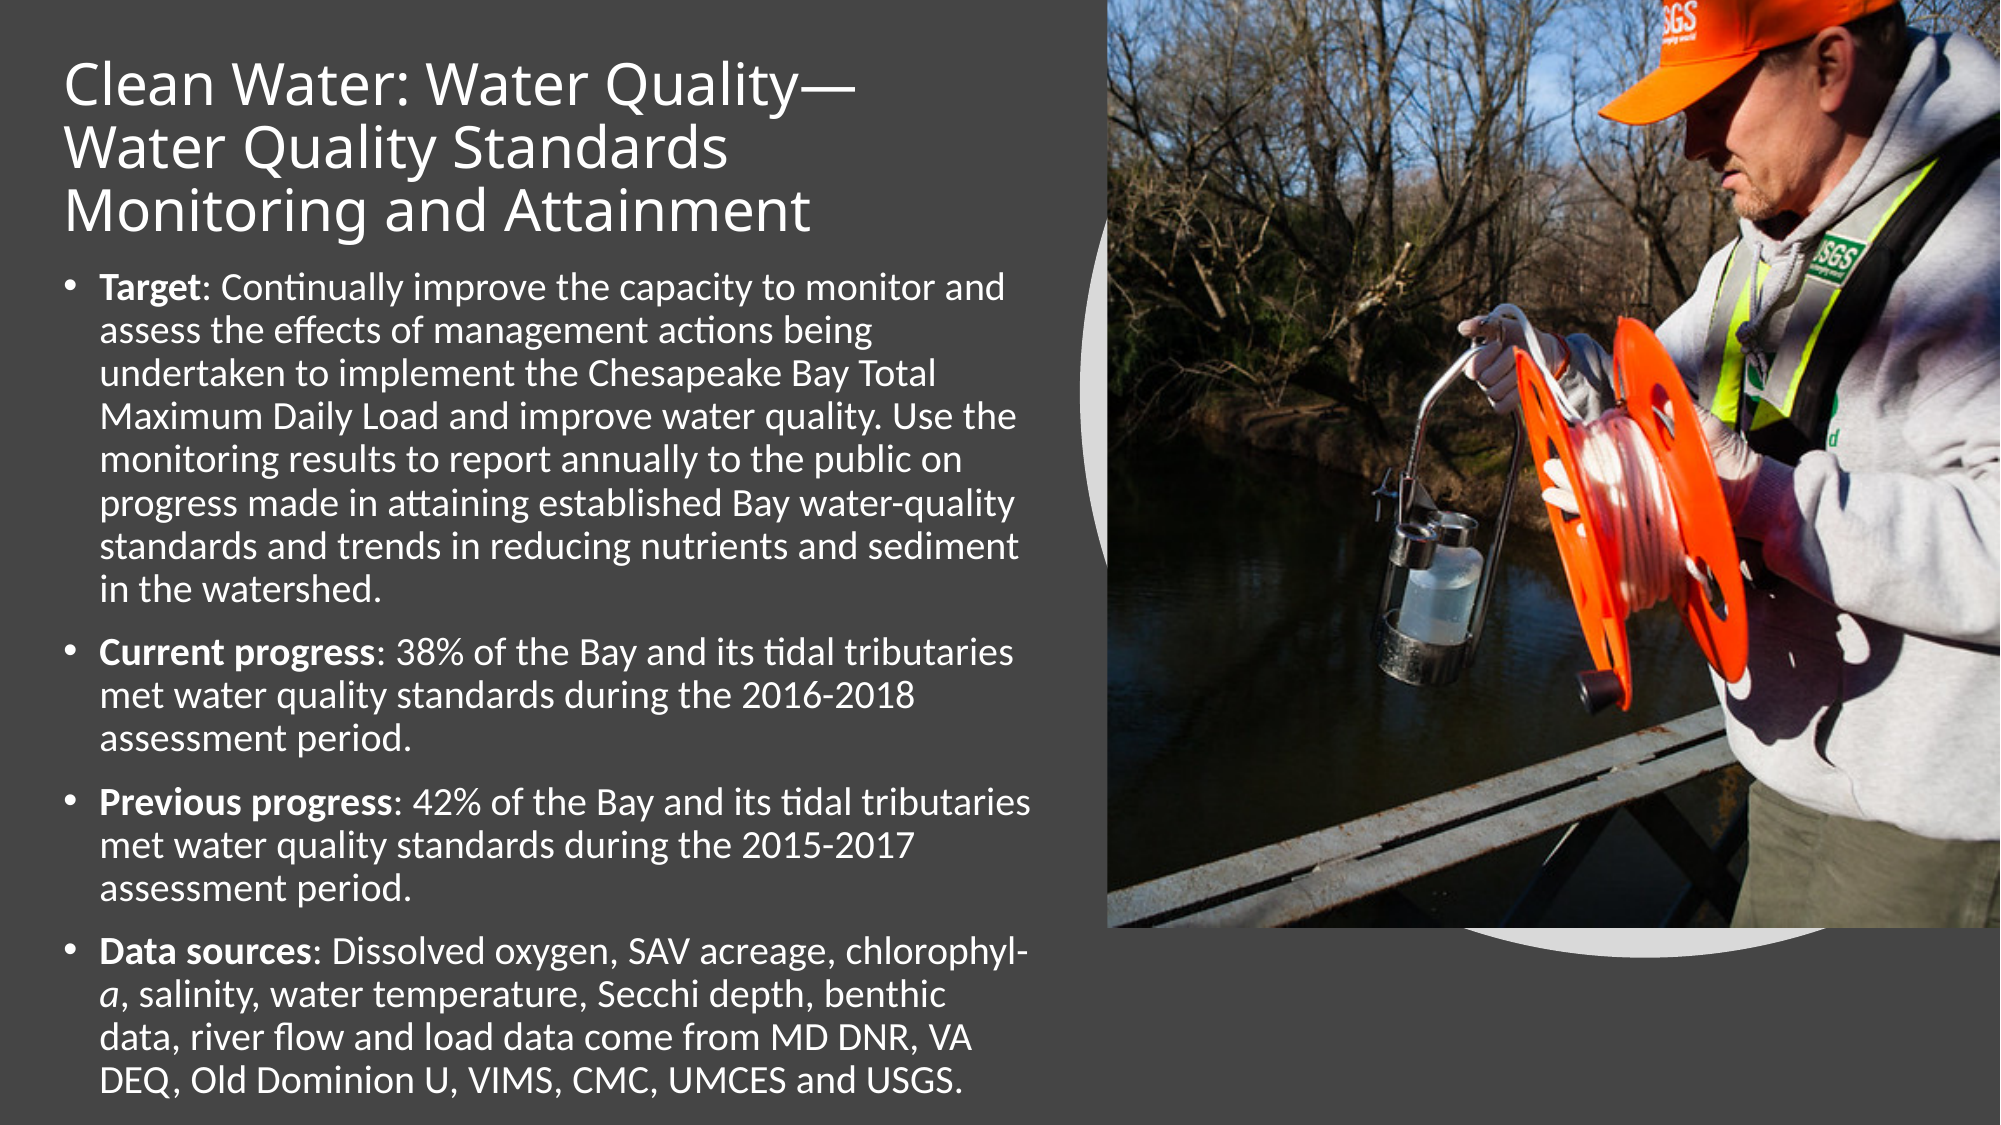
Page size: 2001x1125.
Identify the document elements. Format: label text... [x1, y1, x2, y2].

text_box [1460, 928, 1830, 959]
title Clean Water: Water Quality—Water Quality Standards Monitoring and Attainment [48, 40, 921, 258]
text_box [1078, 215, 1107, 570]
list Target: Continually improve the capacity to monitor and assess the effects of management actions being undertaken to implement the Chesapeake Bay Total Maximum Daily Load and improve water quality. Use the monitoring results to report annually to the public on progress made in attaining established Bay water-quality standards and trends in reducing nutrients and sediment in the watershed. Current progress: 38% of the Bay and its tidal tributaries met water quality standards during the 2016-2018 assessment period. Previous progress: 42% of the Bay and its tidal tributaries met water quality standards during the 2015-2017 assessment period. Data sources: Dissolved oxygen, SAV acreage, chlorophyl-a, salinity, water temperature, Secchi depth, benthic data, river flow and load data come from MD DNR, VA DEQ, Old Dominion U, VIMS, CMC, UMCES and USGS. [48, 258, 1048, 1125]
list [1107, 0, 2000, 928]
